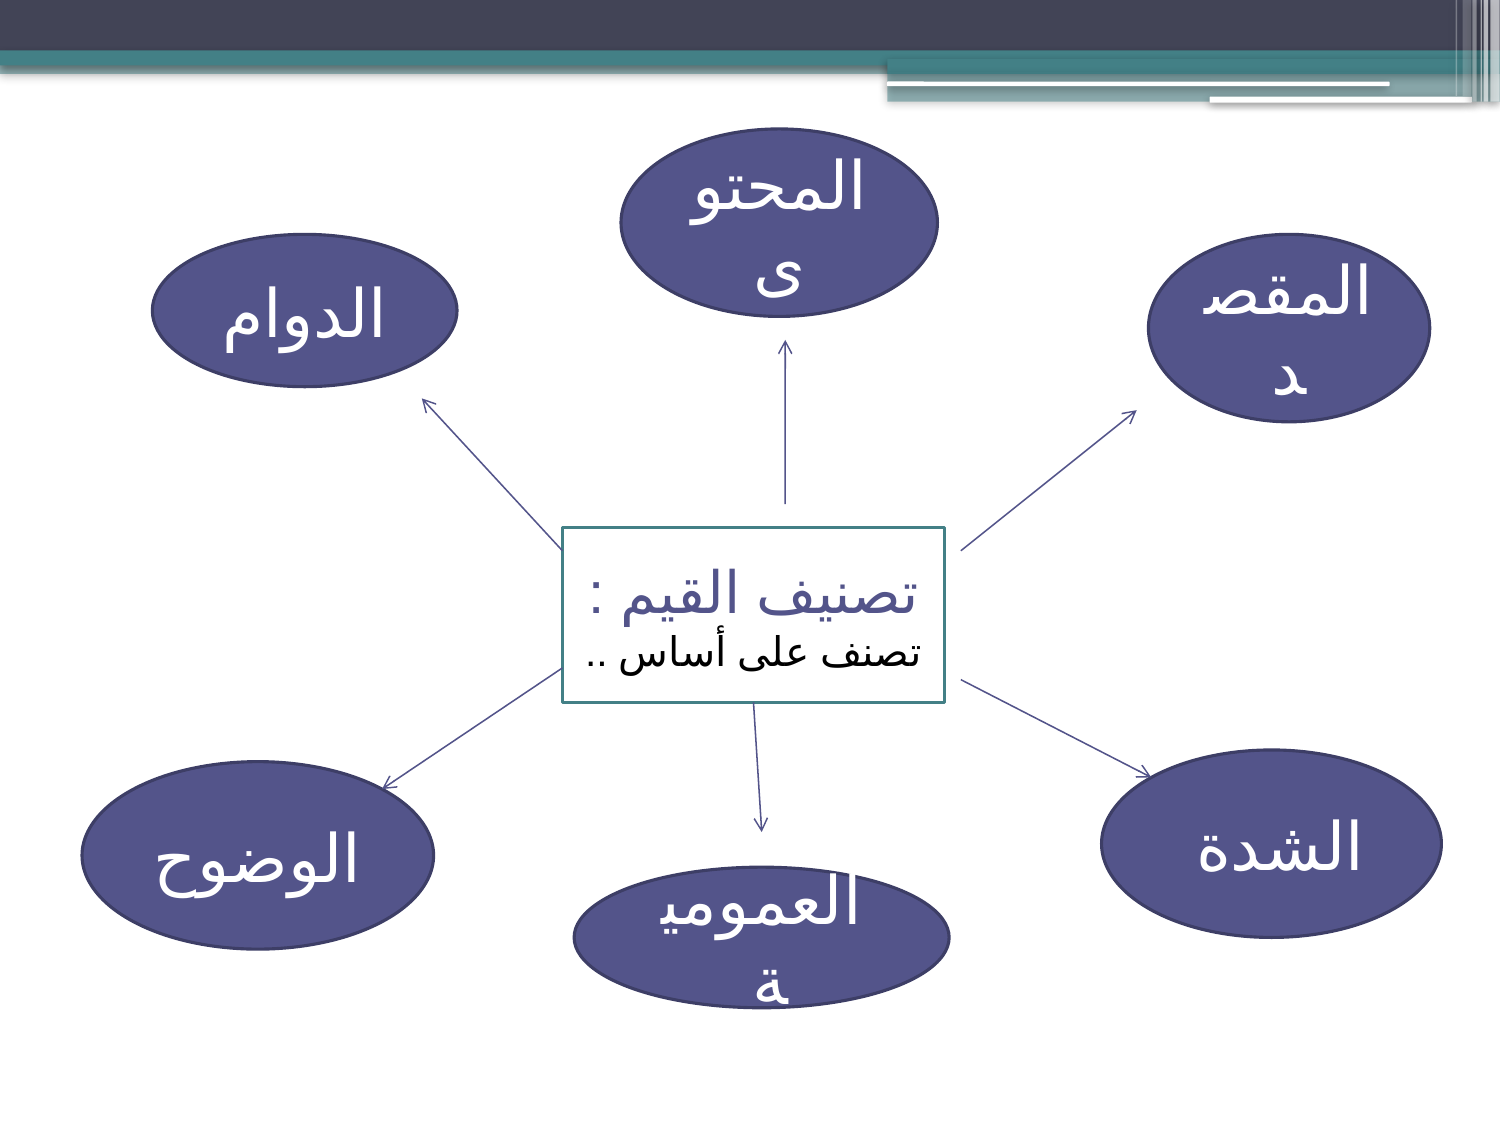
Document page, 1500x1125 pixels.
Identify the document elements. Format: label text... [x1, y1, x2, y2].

text_box المقصد [1146, 232, 1432, 424]
text_box المحتوى [619, 127, 940, 318]
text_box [960, 409, 1137, 551]
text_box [415, 404, 569, 546]
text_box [960, 679, 1152, 778]
text_box الشدة [1099, 748, 1443, 940]
text_box العمومية [572, 865, 951, 1010]
title تصنيف القيم : تصنف على أساس .. [561, 526, 946, 704]
text_box الوضوح [80, 760, 436, 951]
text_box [381, 667, 563, 790]
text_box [692, 762, 823, 772]
text_box الدوام [150, 232, 459, 389]
